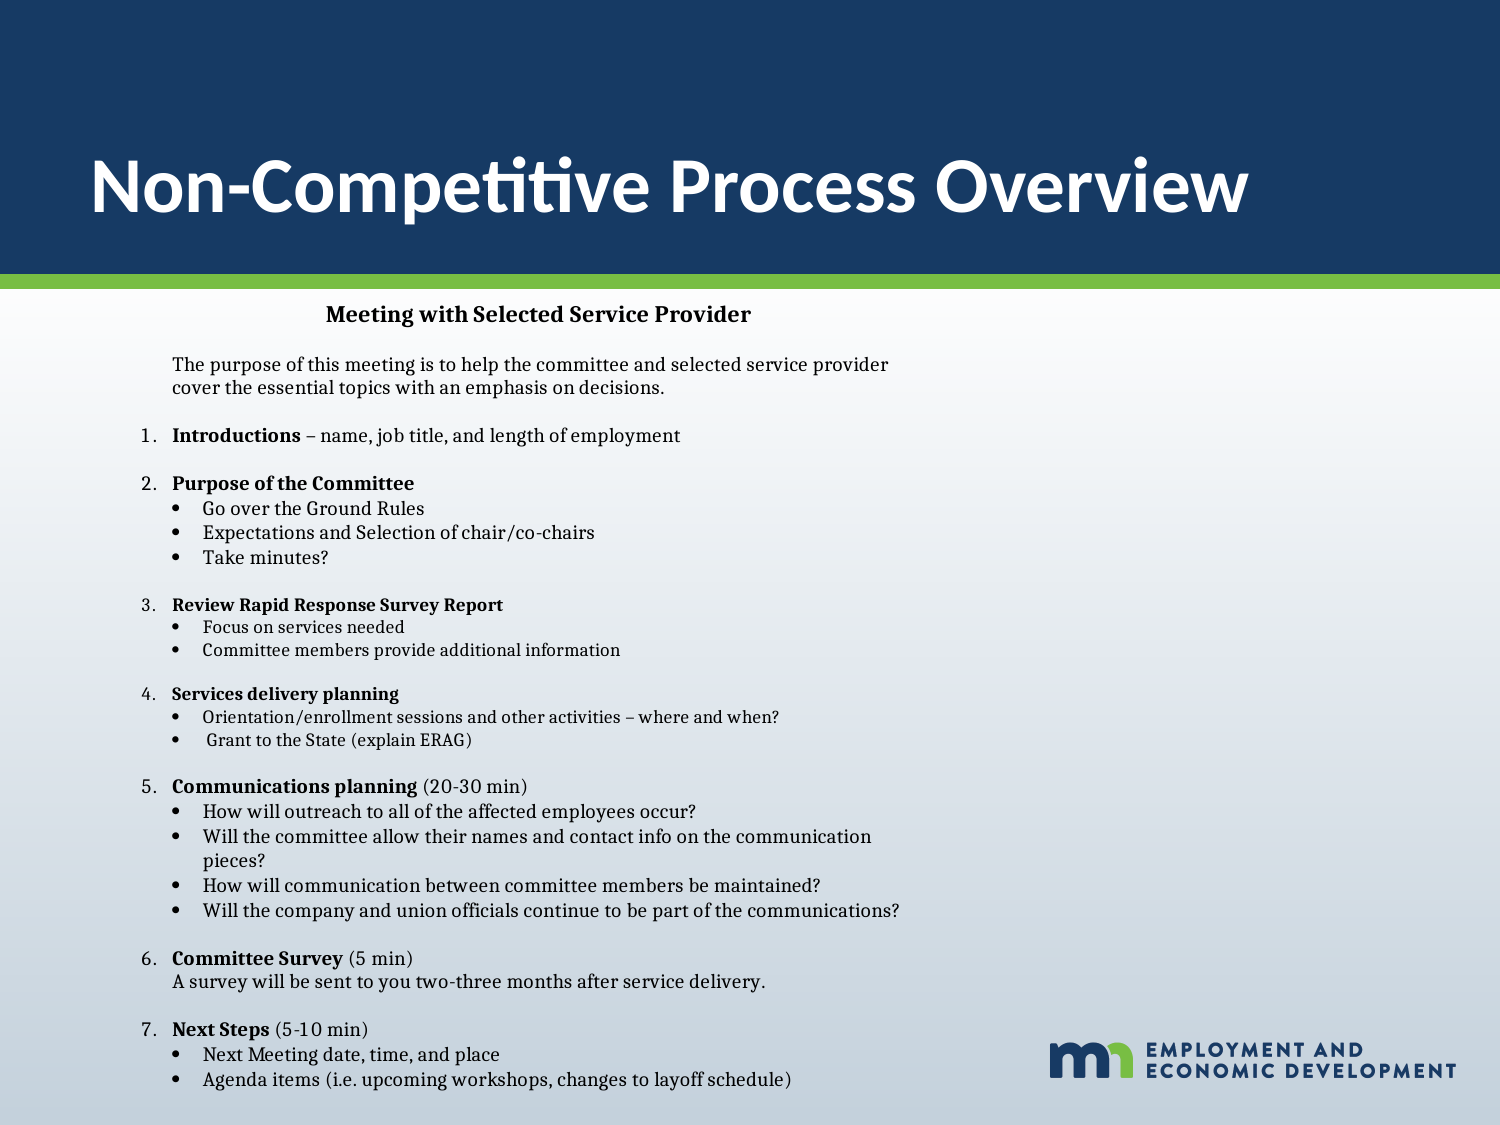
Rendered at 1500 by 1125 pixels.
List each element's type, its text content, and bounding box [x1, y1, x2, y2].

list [49, 299, 1028, 1092]
picture [0, 0, 1500, 1125]
title Non-Competitive Process Overview [75, 99, 1425, 263]
